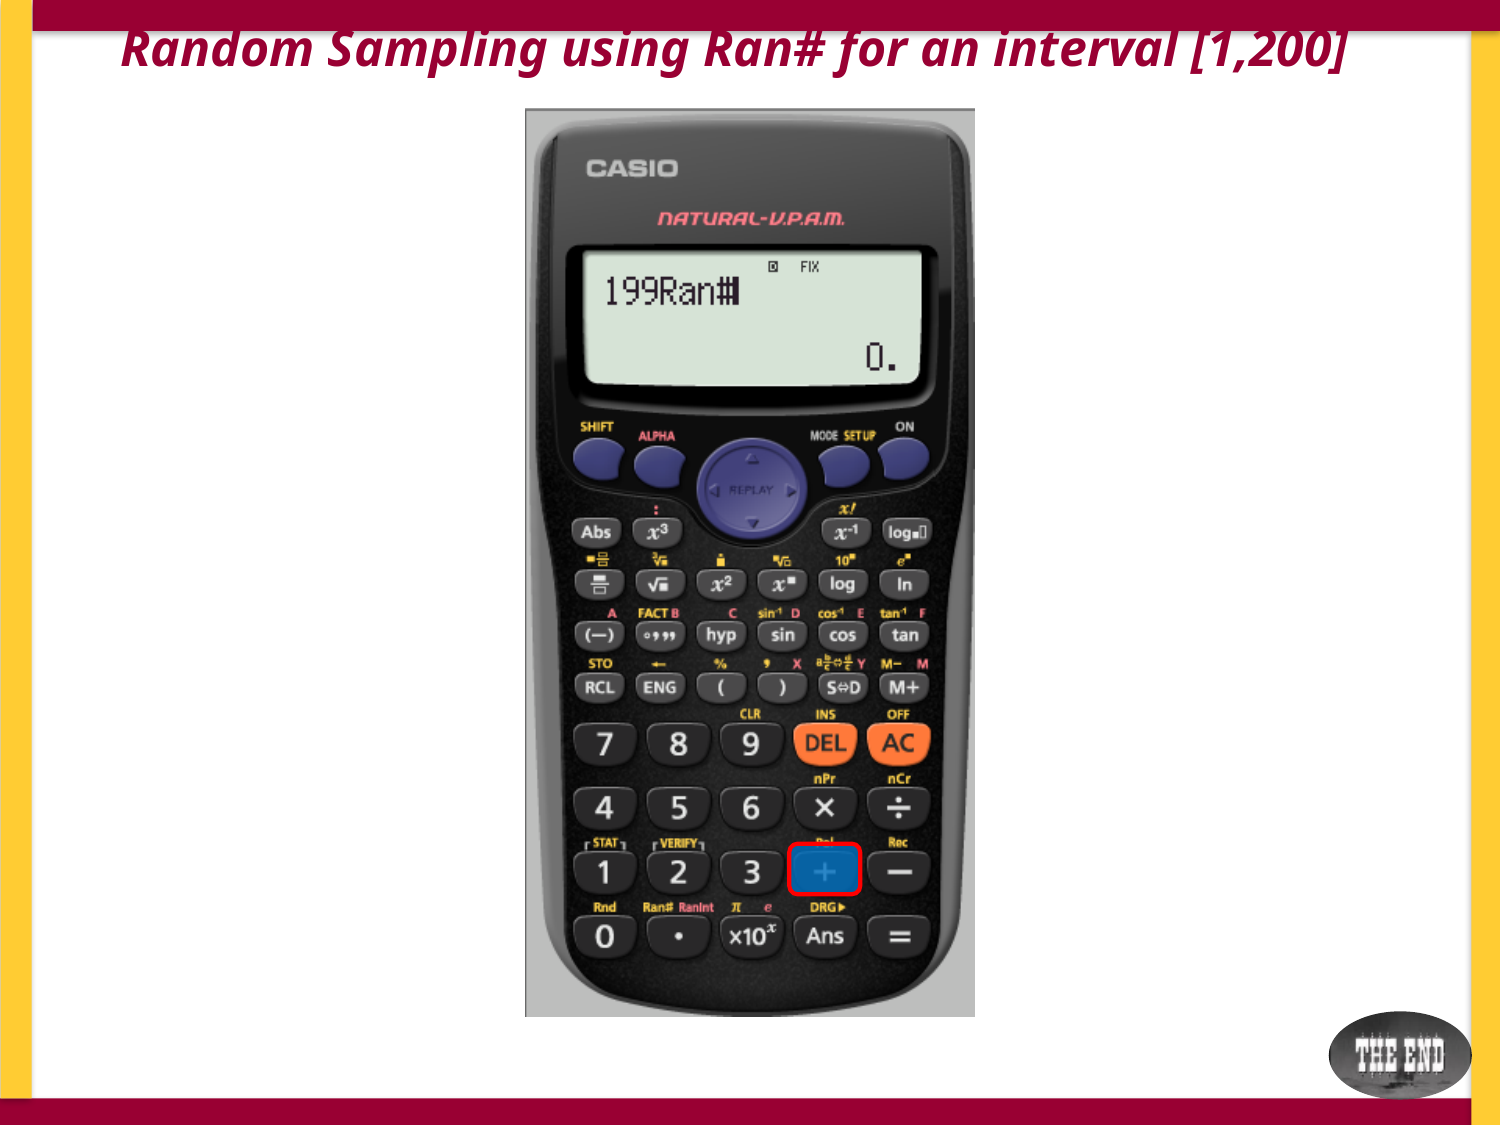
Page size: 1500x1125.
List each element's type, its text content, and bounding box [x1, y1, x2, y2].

text_box Random Sampling using Ran# for an interval [1,200] [51, 9, 1418, 85]
picture [524, 108, 976, 1017]
picture [1328, 1011, 1472, 1100]
